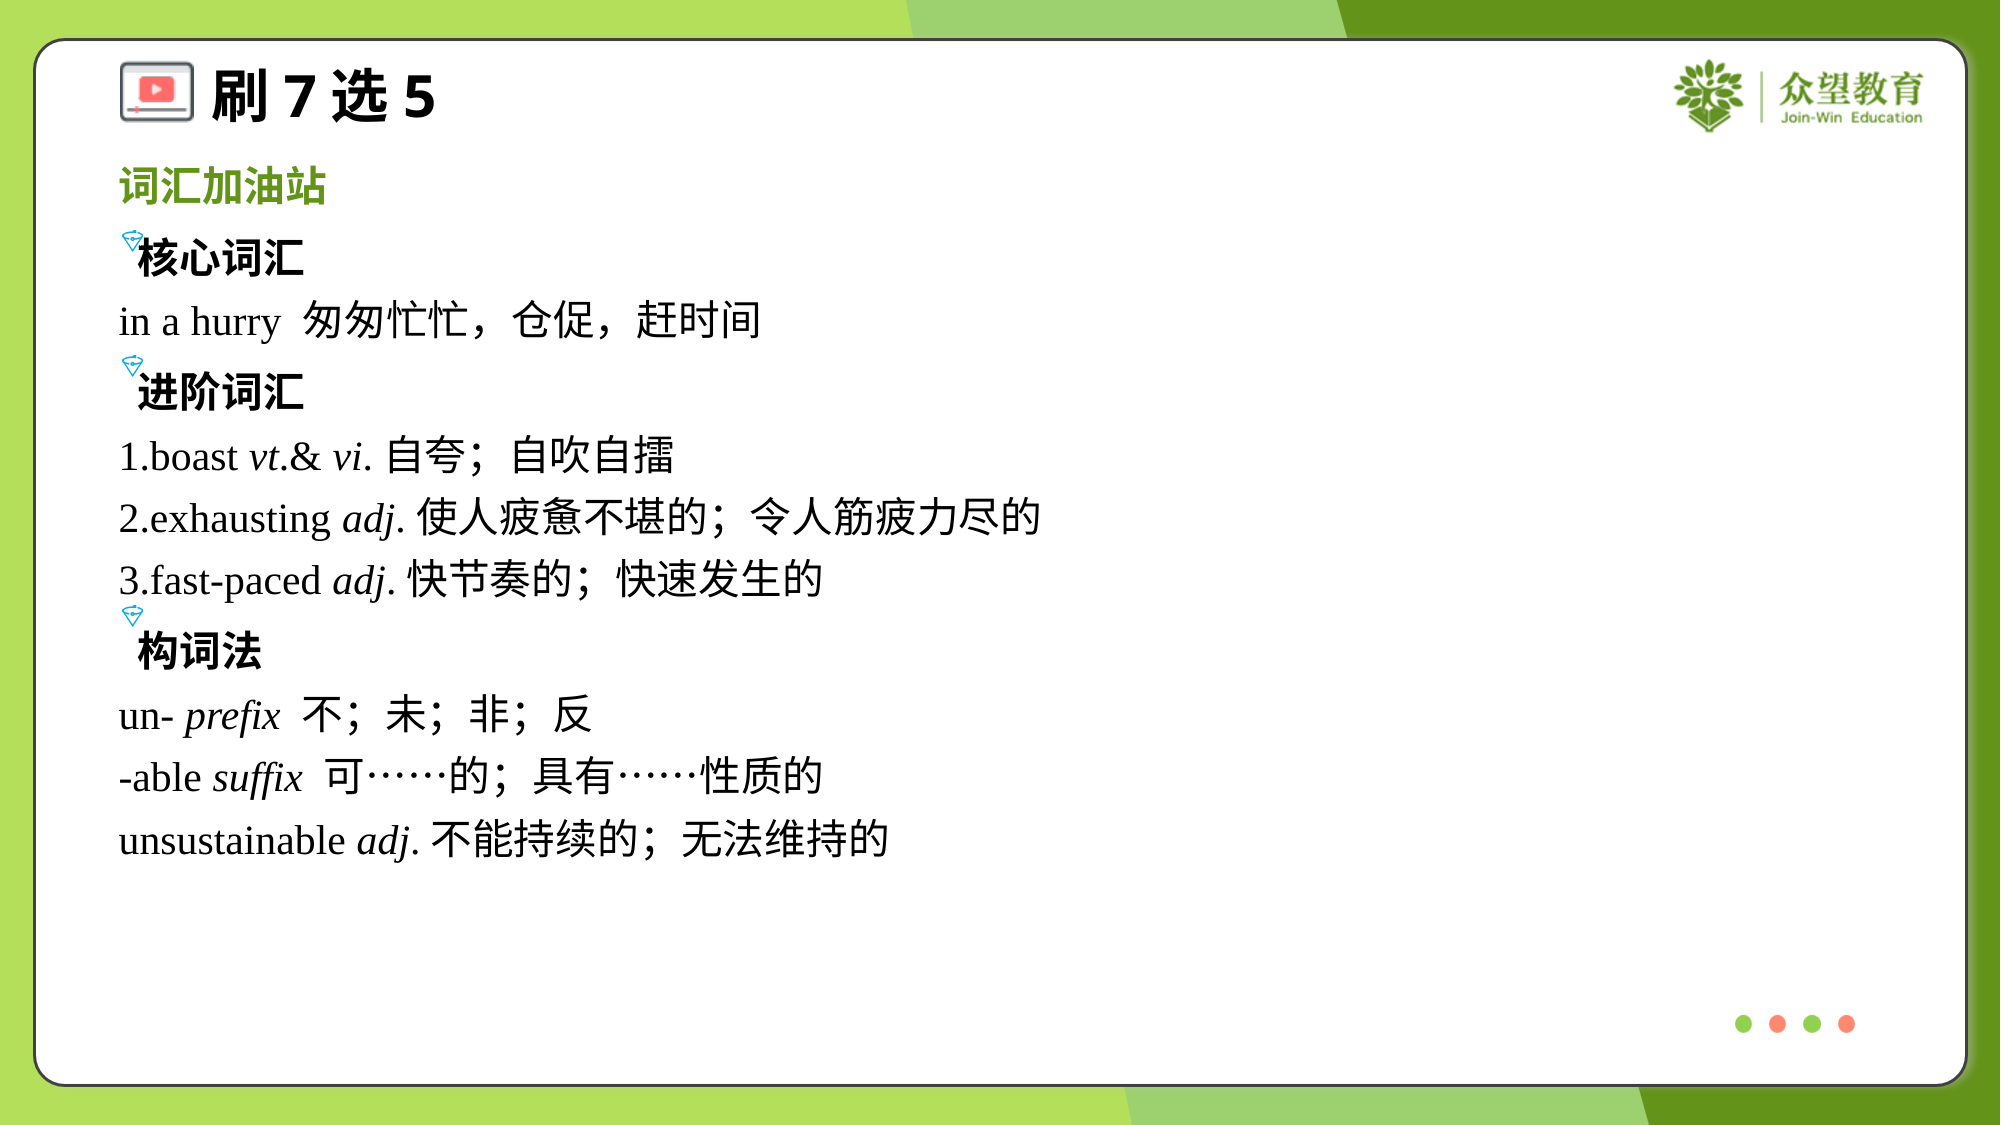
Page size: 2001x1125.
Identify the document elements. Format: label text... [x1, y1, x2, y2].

picture [0, 0, 2000, 1125]
text_box 词汇加油站 &1& 核心词汇 in a hurry 匆匆忙忙，仓促，赶时间 &2& 进阶词汇 1.boast vt.& vi.自夸；自吹自擂 2.exhausting adj.使人疲惫不堪的；令人筋疲力尽的 3.fast-paced adj.快节奏的；快速发生的 &3& 构词法 un- prefix 不；未；非；反 -able suffix 可……的；具有……性质的 unsustainable adj.不能持续的；无法维持的 [118, 147, 1883, 830]
